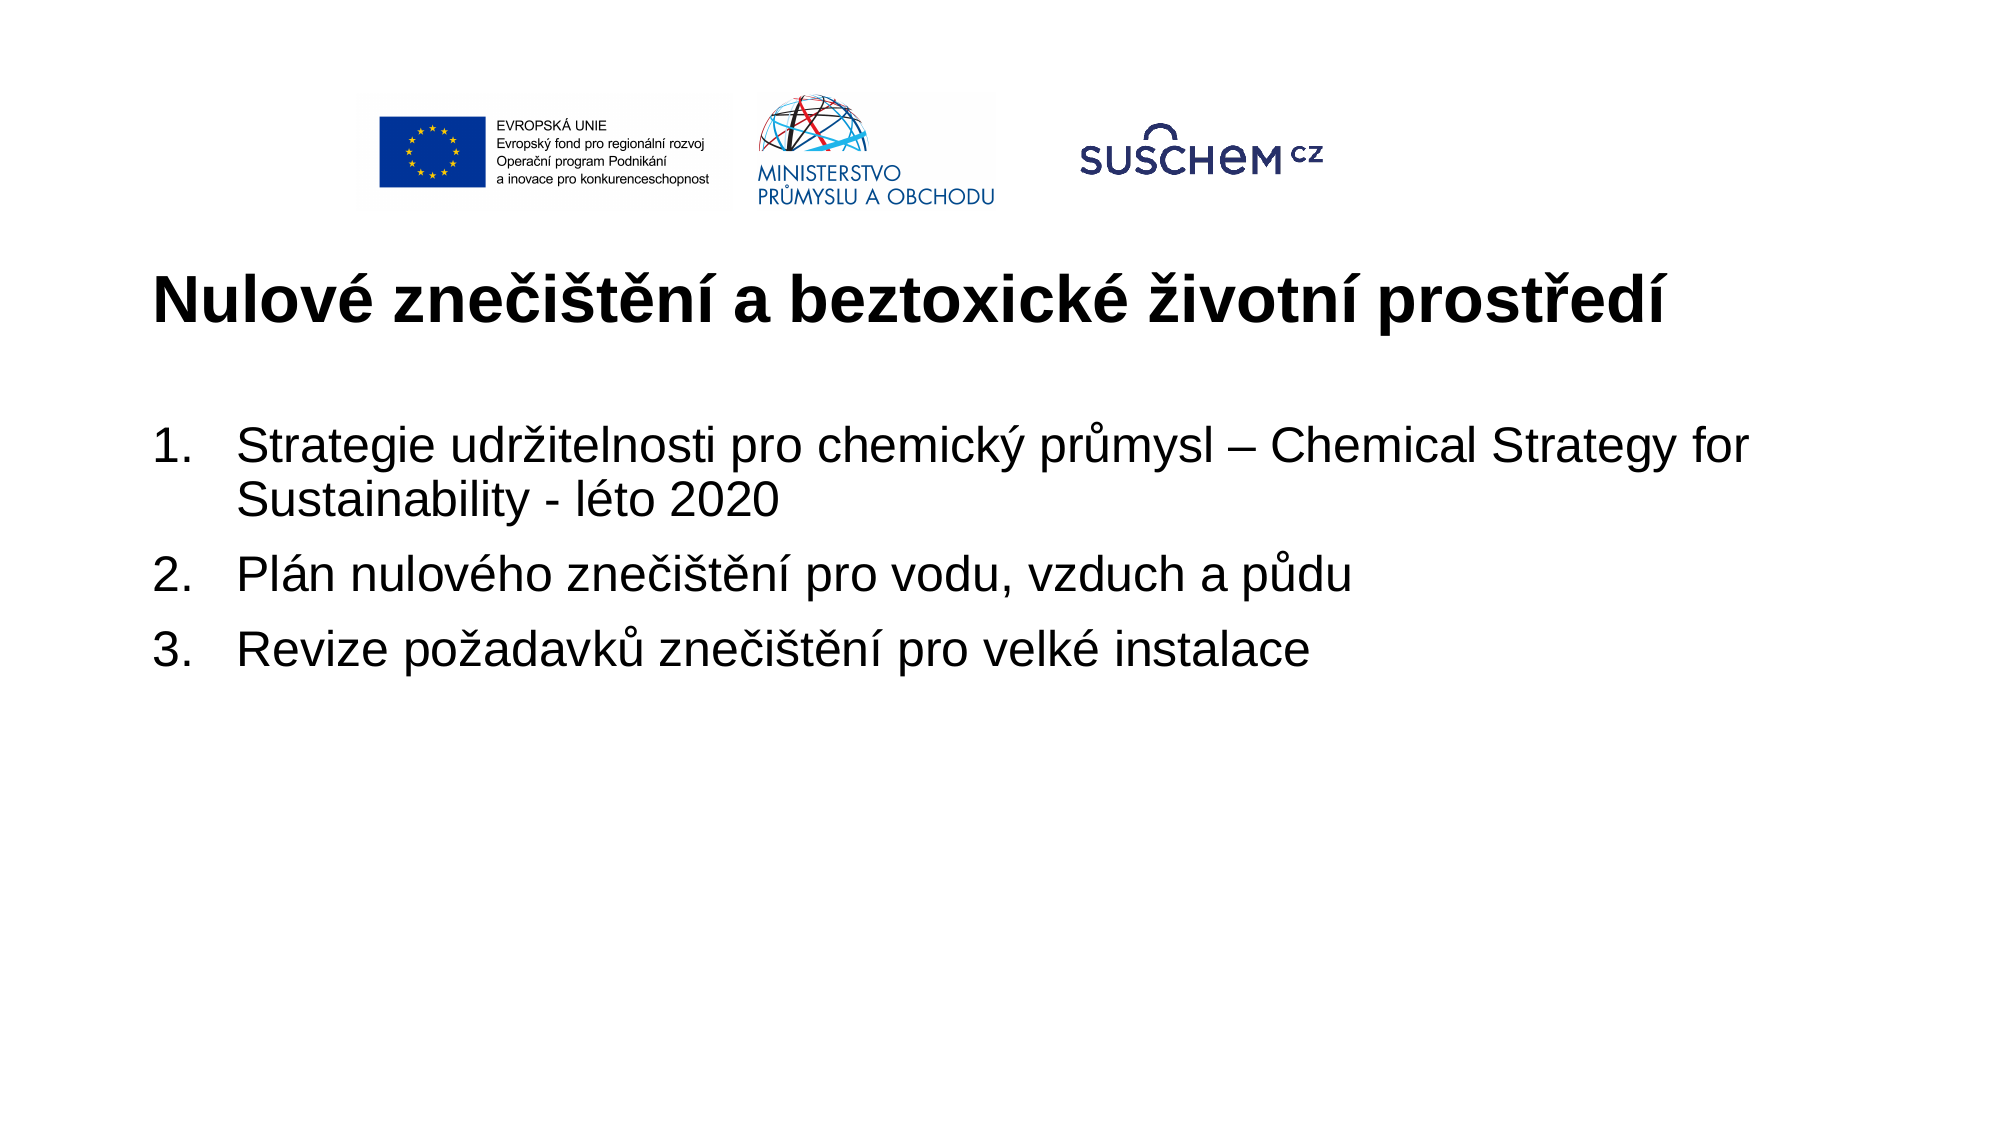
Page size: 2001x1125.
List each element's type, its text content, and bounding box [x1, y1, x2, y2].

title Nulové znečištění a beztoxické životní prostředí [137, 191, 1863, 410]
list Strategie udržitelnosti pro chemický průmysl – Chemical Strategy for Sustainability - léto 2020 Plán nulového znečištění pro vodu, vzduch a půdu Revize požadavků znečištění pro velké instalace [137, 412, 1863, 752]
picture [1045, 87, 1357, 191]
picture [356, 93, 733, 191]
